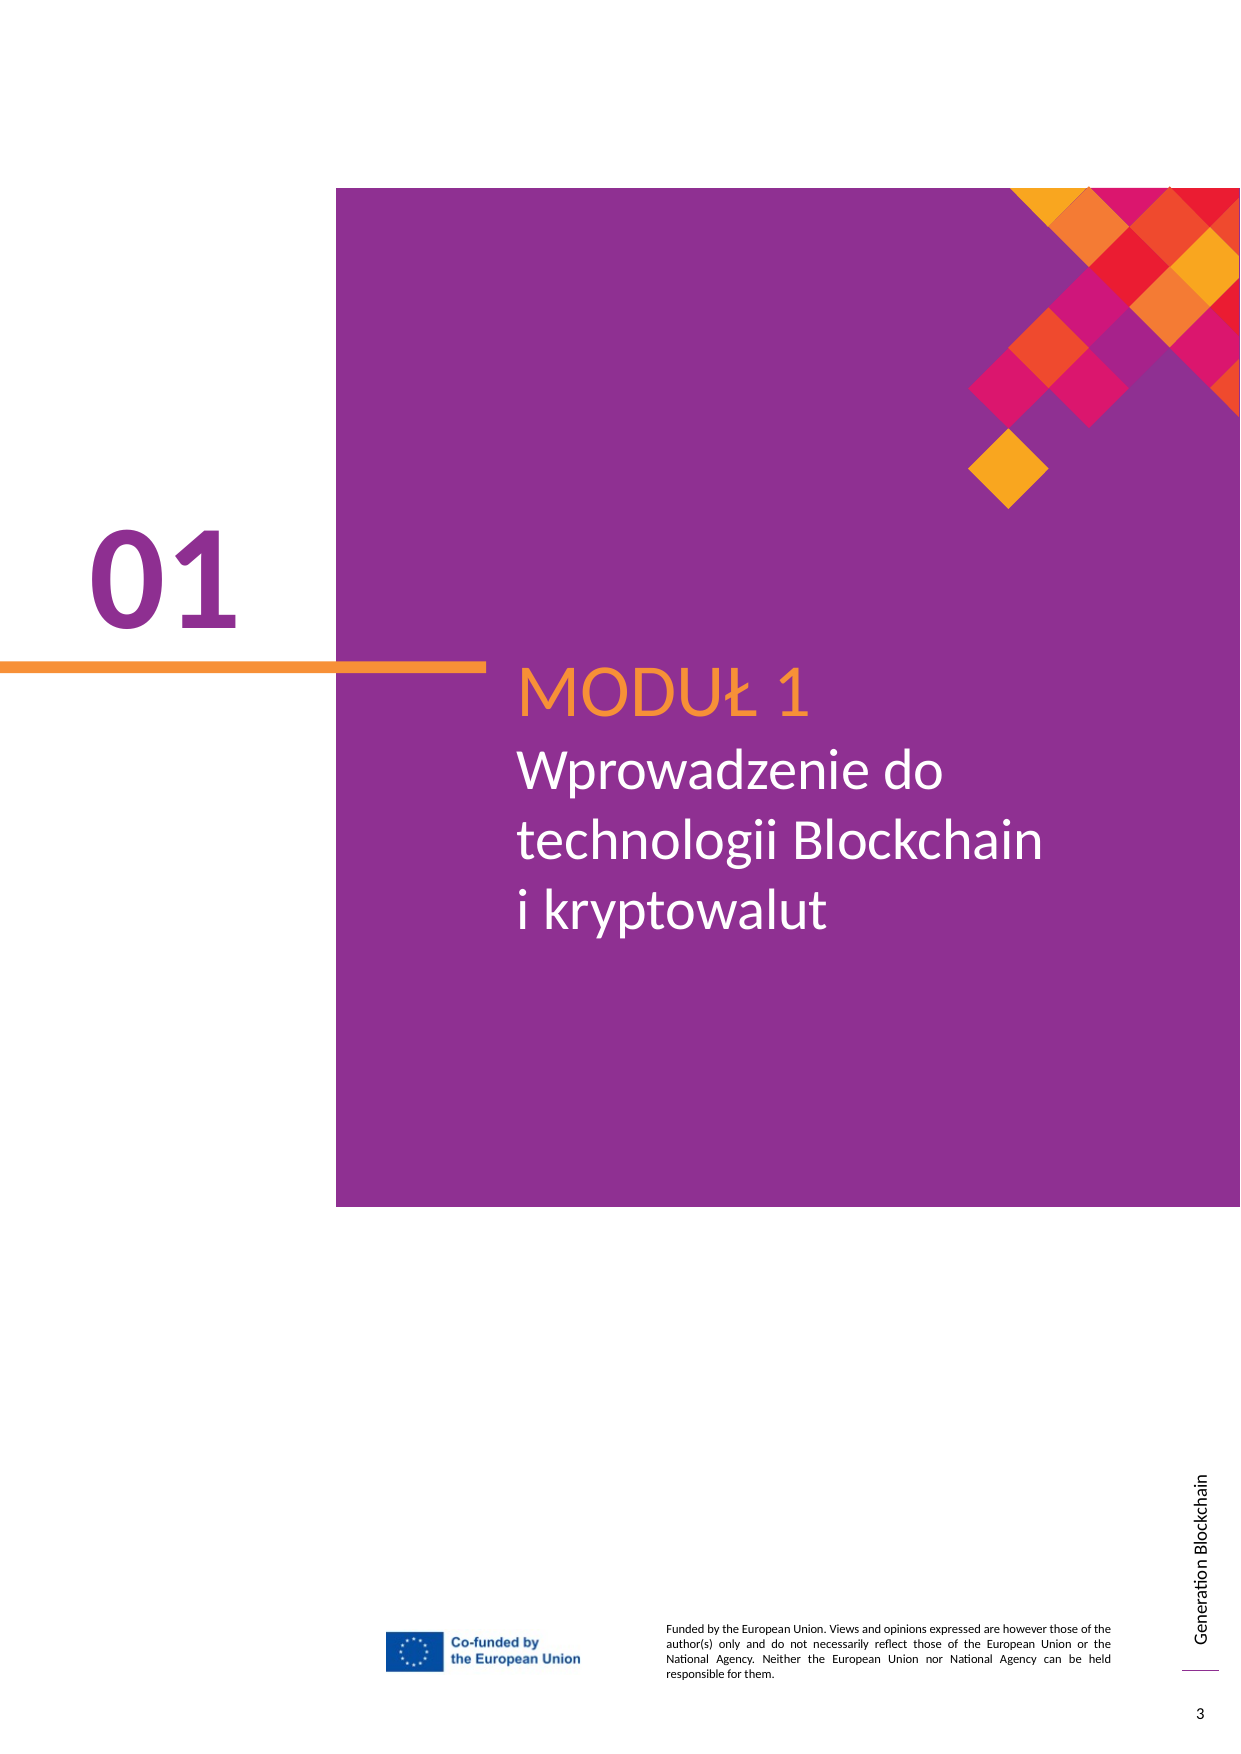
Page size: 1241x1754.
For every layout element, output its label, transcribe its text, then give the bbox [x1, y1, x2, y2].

list 01 [74, 471, 375, 727]
slide_number 3 [1169, 1674, 1231, 1751]
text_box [386, 1614, 1126, 1690]
list MODUŁ 1 Wprowadzenie do technologii Blockchain i kryptowalut [501, 634, 1209, 975]
